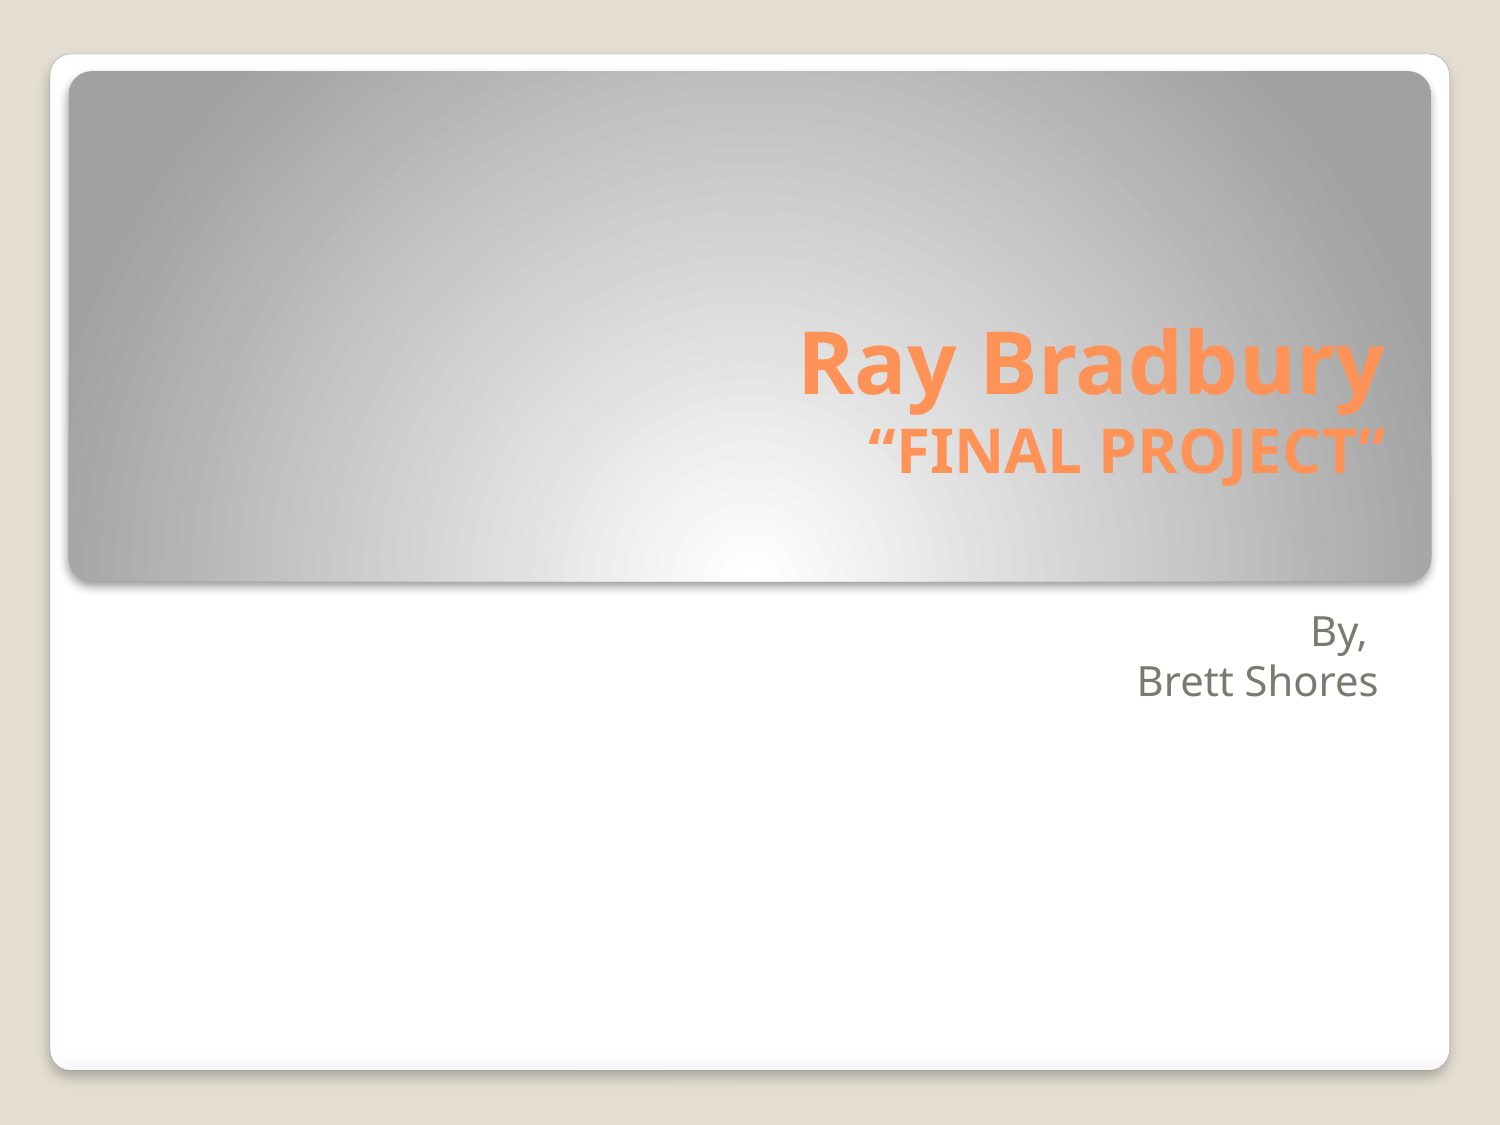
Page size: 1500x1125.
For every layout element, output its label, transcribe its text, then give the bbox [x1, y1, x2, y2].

subtitle By, Brett Shores [118, 604, 1394, 755]
title Ray Bradbury “FINAL PROJECT” [118, 298, 1394, 599]
